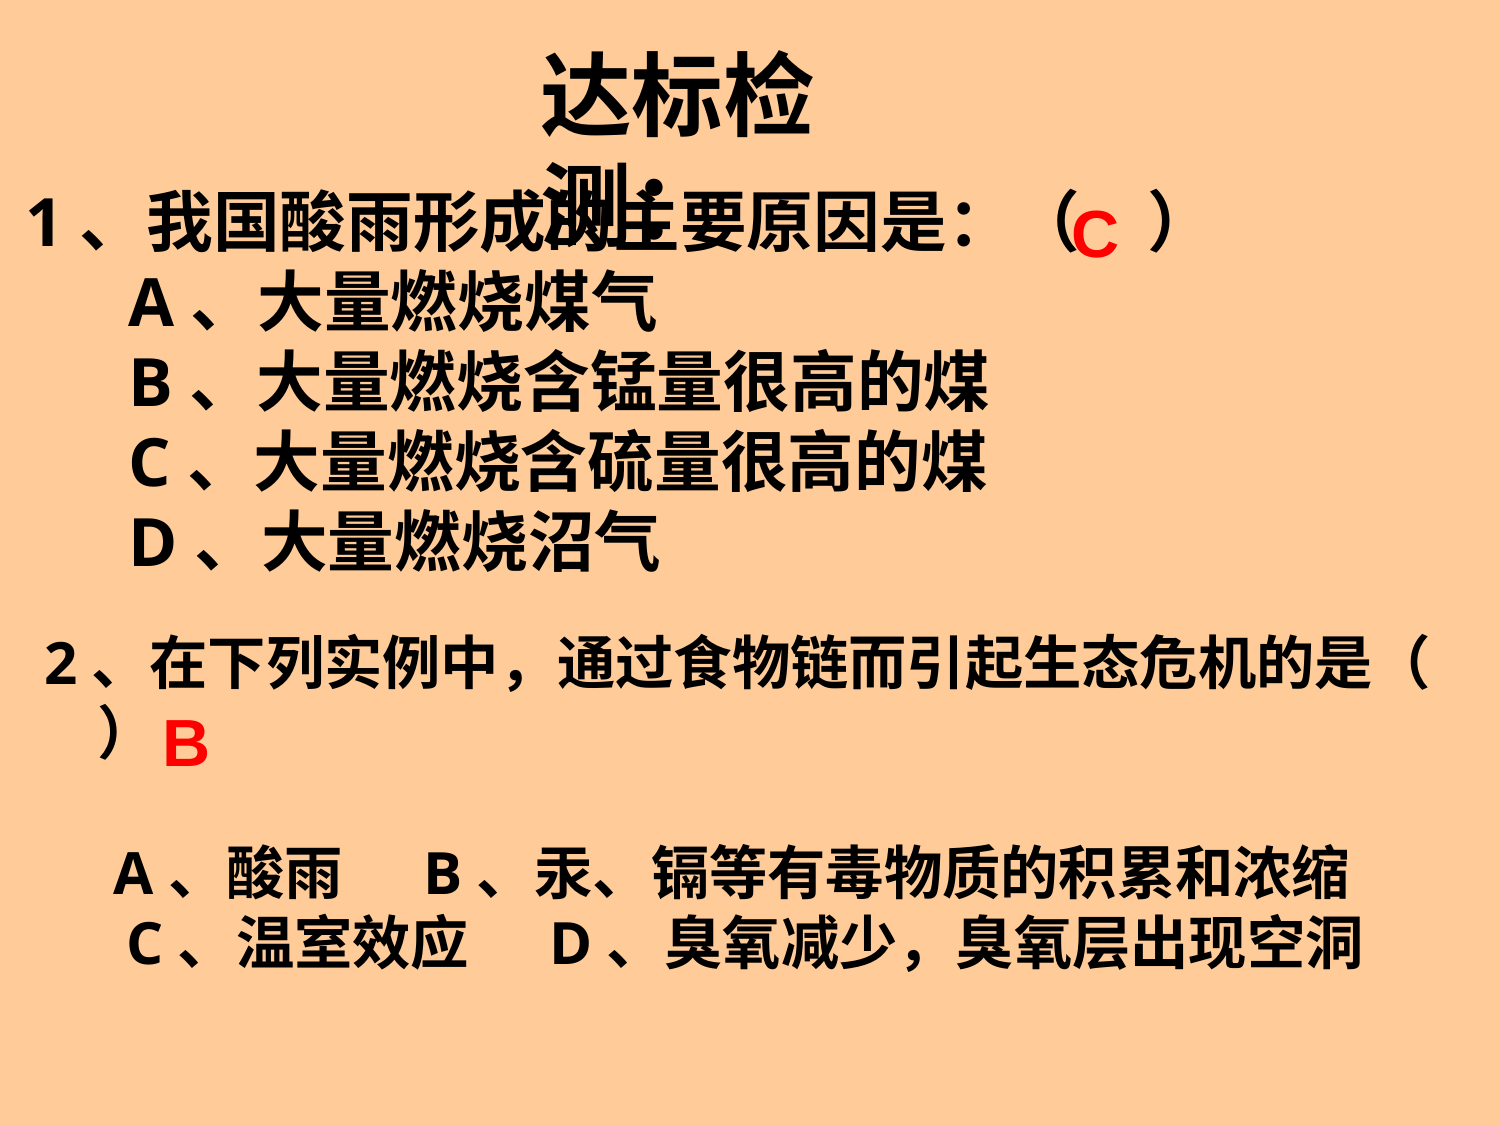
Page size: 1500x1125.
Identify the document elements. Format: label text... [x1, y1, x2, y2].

text_box 达标检测： [525, 31, 987, 156]
text_box B [147, 692, 226, 788]
text_box 1、我国酸雨形成的主要原因是：（ ） A、大量燃烧煤气 B、大量燃烧含锰量很高的煤 C、大量燃烧含硫量很高的煤 D、大量燃烧沼气 [0, 172, 1418, 588]
text_box C [1057, 183, 1136, 279]
text_box 2、在下列实例中，通过食物链而引起生态危机的是（ ） A、酸雨 B、汞、镉等有毒物质的积累和浓缩 C、温室效应 D、臭氧减少，臭氧层出现空洞 [29, 618, 1462, 984]
